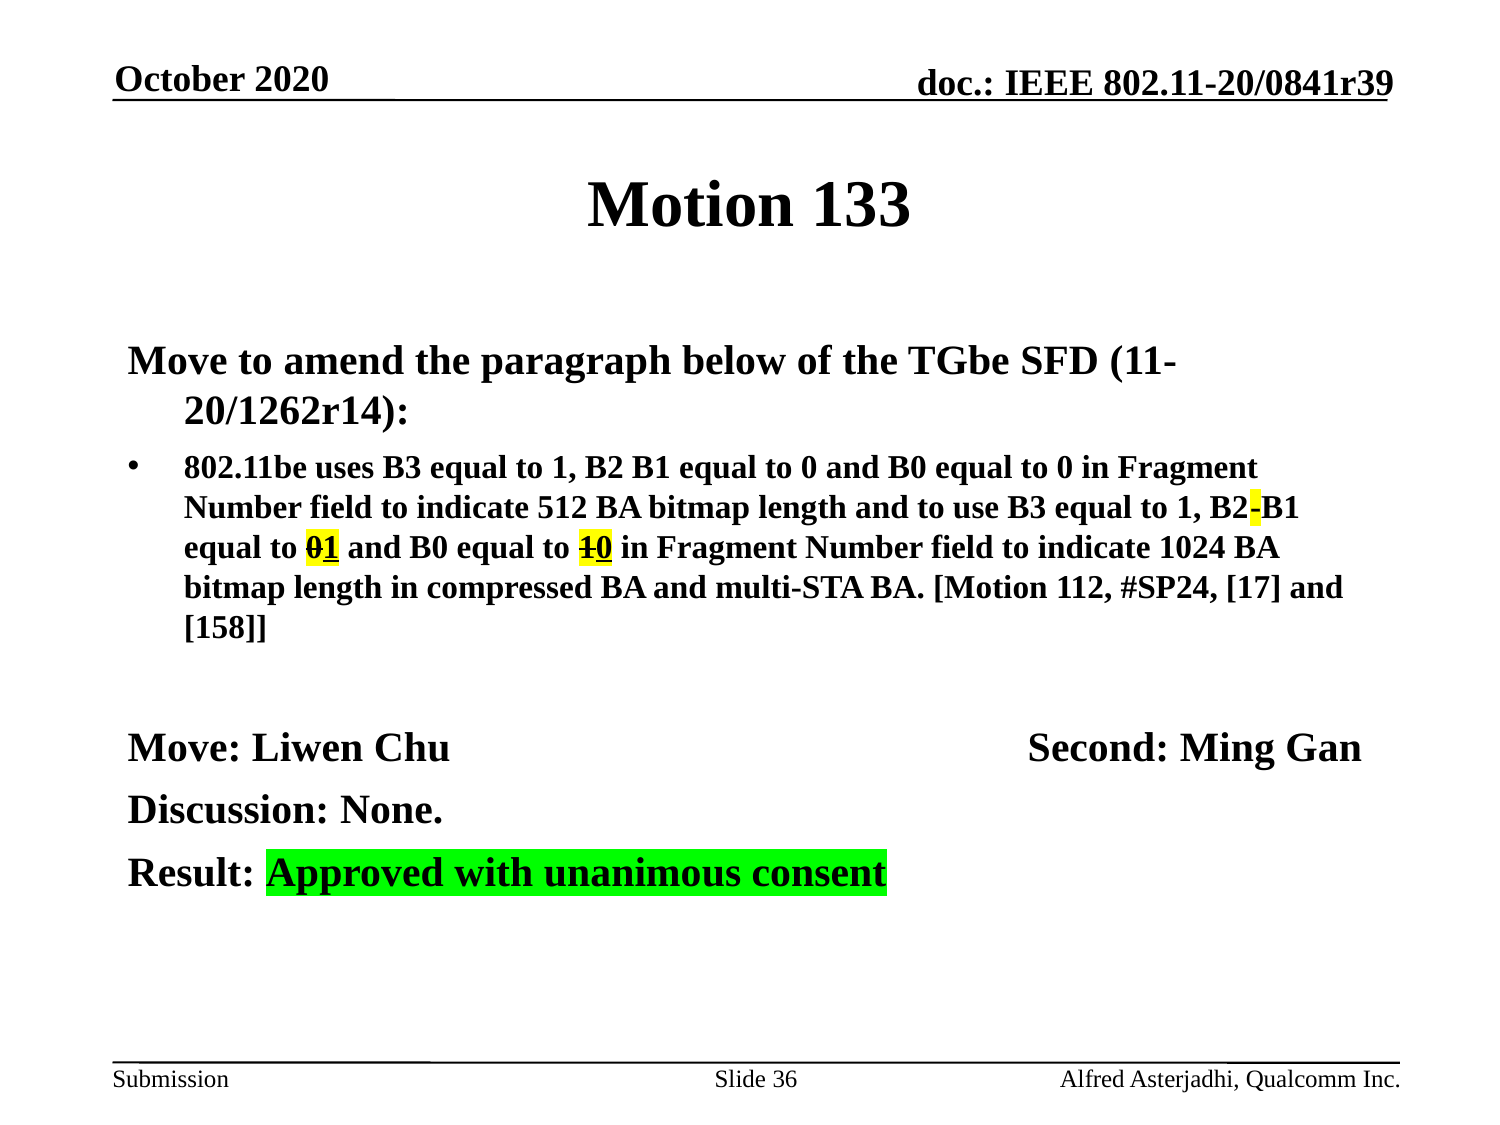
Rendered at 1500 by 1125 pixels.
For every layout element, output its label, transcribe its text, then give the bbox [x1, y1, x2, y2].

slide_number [114, 54, 423, 100]
footer Alfred Asterjadhi, Qualcomm Inc. [878, 1061, 1402, 1093]
slide_number Slide 36 [712, 1061, 800, 1123]
list Move to amend the paragraph below of the TGbe SFD (11-20/1262r14): 802.11be uses B3 equal to 1, B2 B1 equal to 0 and B0 equal to 0 in Fragment Number field to indicate 512 BA bitmap length and to use B3 equal to 1, B2-B1 equal to 01 and B0 equal to 10 in Fragment Number field to indicate 1024 BA bitmap length in compressed BA and multi-STA BA. [Motion 112, #SP24, [17] and [158]] Move: Liwen Chu Second: Ming Gan Discussion: None. Result: Approved with unanimous consent [112, 324, 1388, 1000]
title Motion 133 [112, 112, 1388, 288]
